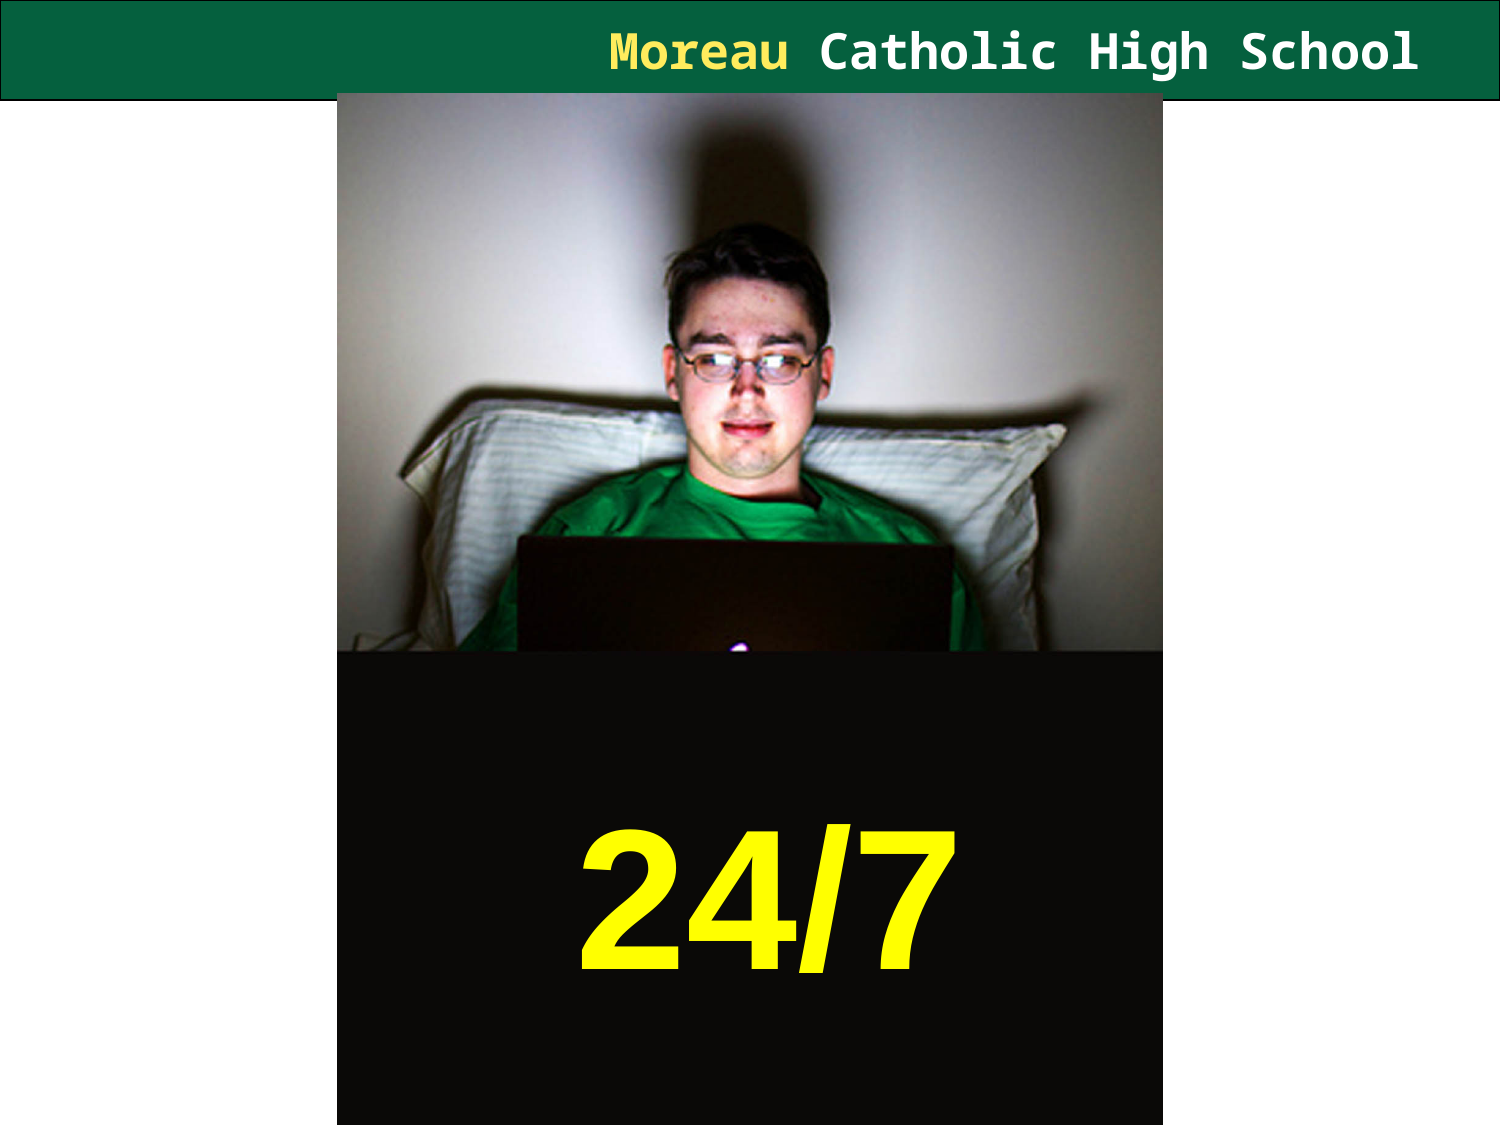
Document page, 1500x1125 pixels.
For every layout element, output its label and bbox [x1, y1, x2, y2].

picture [337, 93, 1163, 1125]
